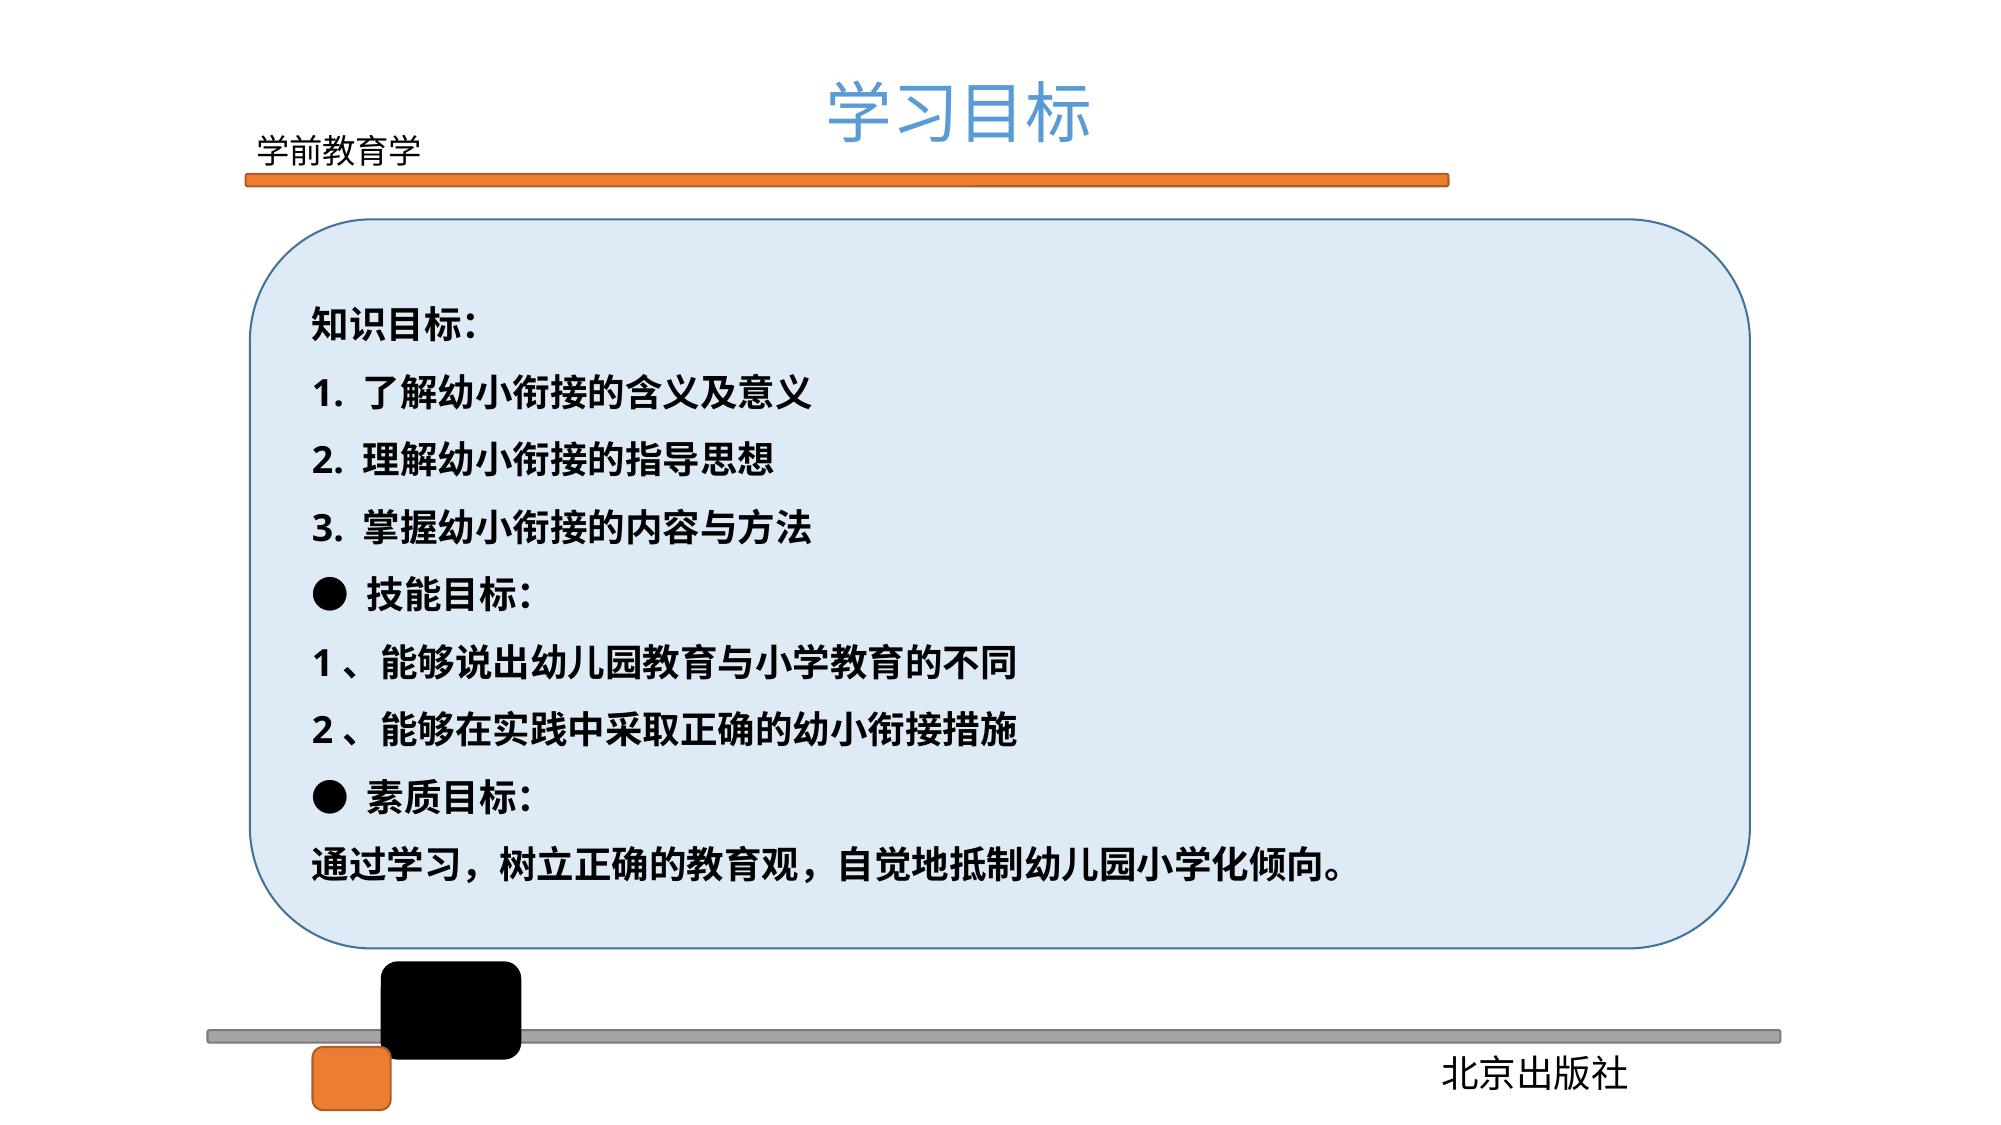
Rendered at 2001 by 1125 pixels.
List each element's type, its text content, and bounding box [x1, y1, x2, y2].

text_box [248, 218, 1731, 950]
text_box 学习目标 [810, 63, 1108, 158]
text_box 知识目标： 1. 了解幼小衔接的含义及意义 2. 理解幼小衔接的指导思想 3. 掌握幼小衔接的内容与方法 ● 技能目标： 1、能够说出幼儿园教育与小学教育的不同 2、能够在实践中采取正确的幼小衔接措施 ● 素质目标： 通过学习，树立正确的教育观，自觉地抵制幼儿园小学化倾向。 [297, 271, 1750, 894]
